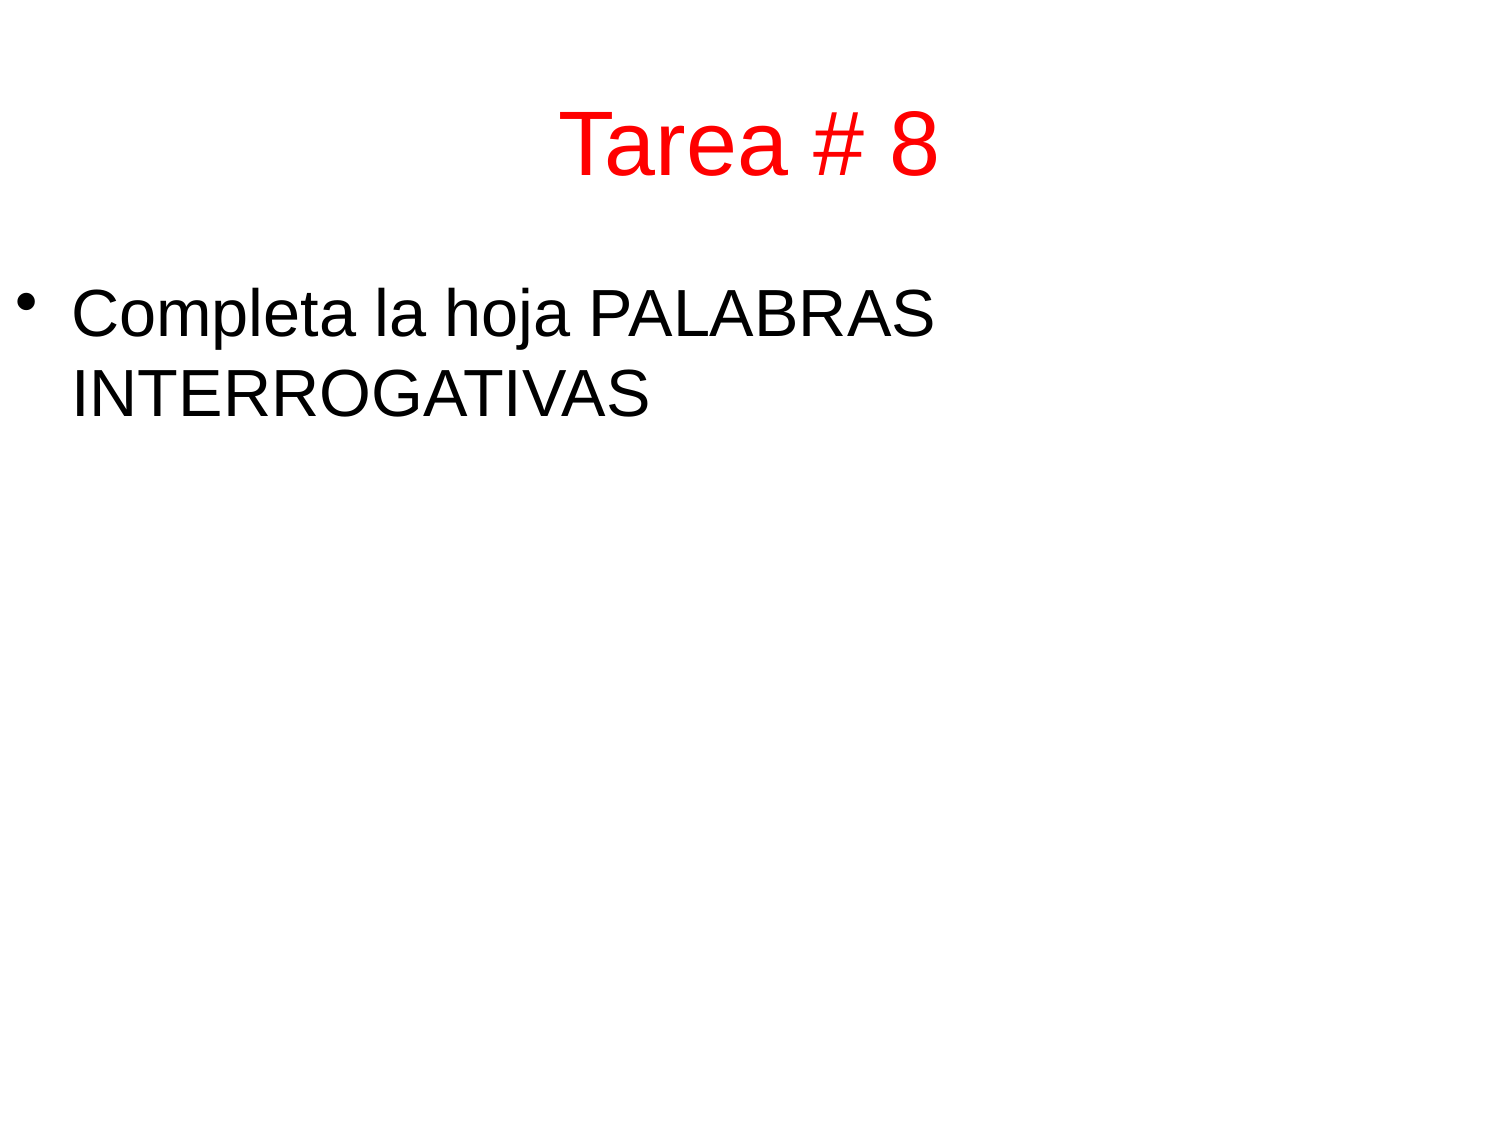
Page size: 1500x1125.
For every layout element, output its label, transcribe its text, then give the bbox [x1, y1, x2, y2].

title Tarea # 8 [75, 45, 1425, 233]
list Completa la hoja PALABRAS INTERROGATIVAS [0, 262, 1500, 1005]
